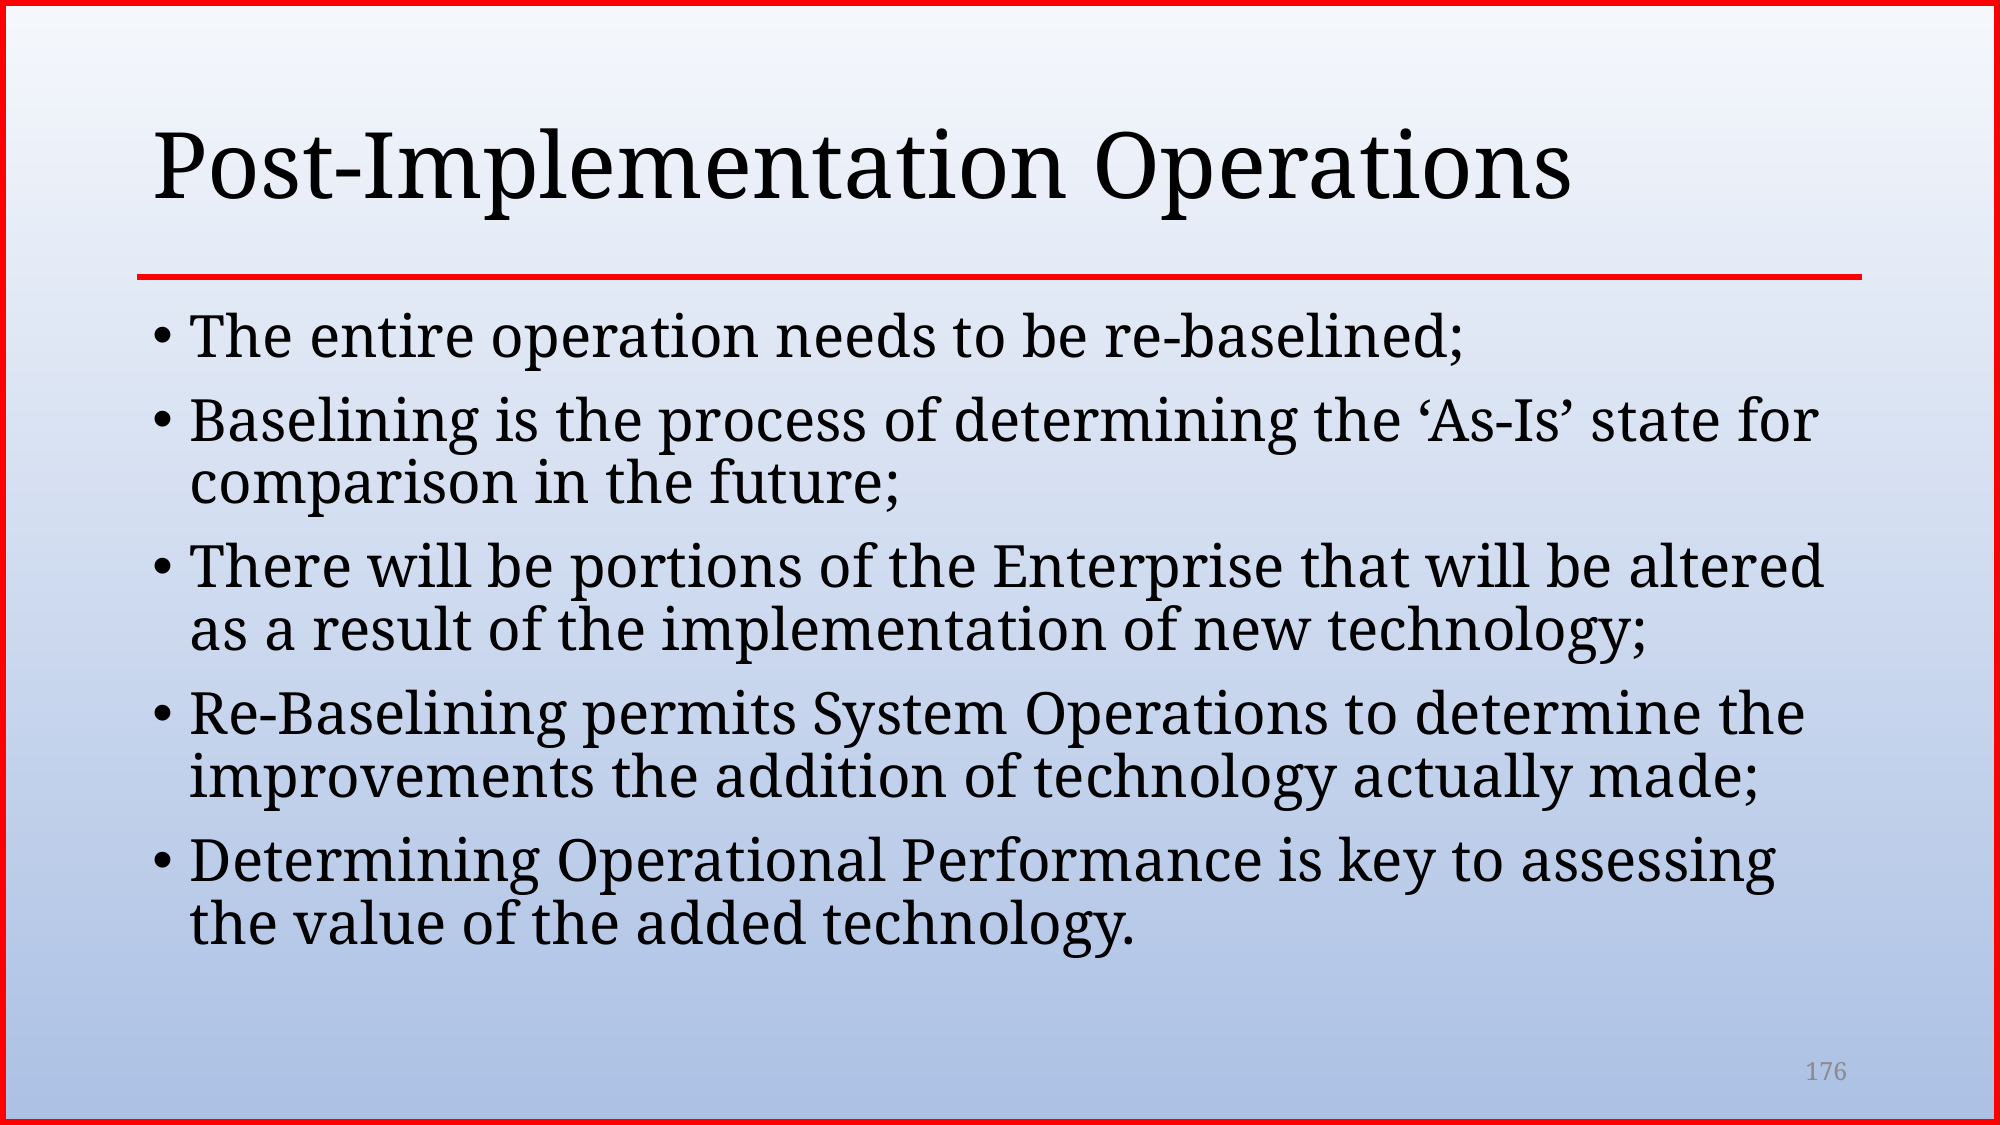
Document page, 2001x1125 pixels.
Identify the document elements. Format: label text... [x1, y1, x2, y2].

title Post-Implementation Operations [137, 59, 1863, 278]
list The entire operation needs to be re-baselined; Baselining is the process of determining the ‘As-Is’ state for comparison in the future; There will be portions of the Enterprise that will be altered as a result of the implementation of new technology; Re-Baselining permits System Operations to determine the improvements the addition of technology actually made; Determining Operational Performance is key to assessing the value of the added technology. [137, 299, 1863, 1014]
slide_number 176 [1412, 1042, 1863, 1103]
